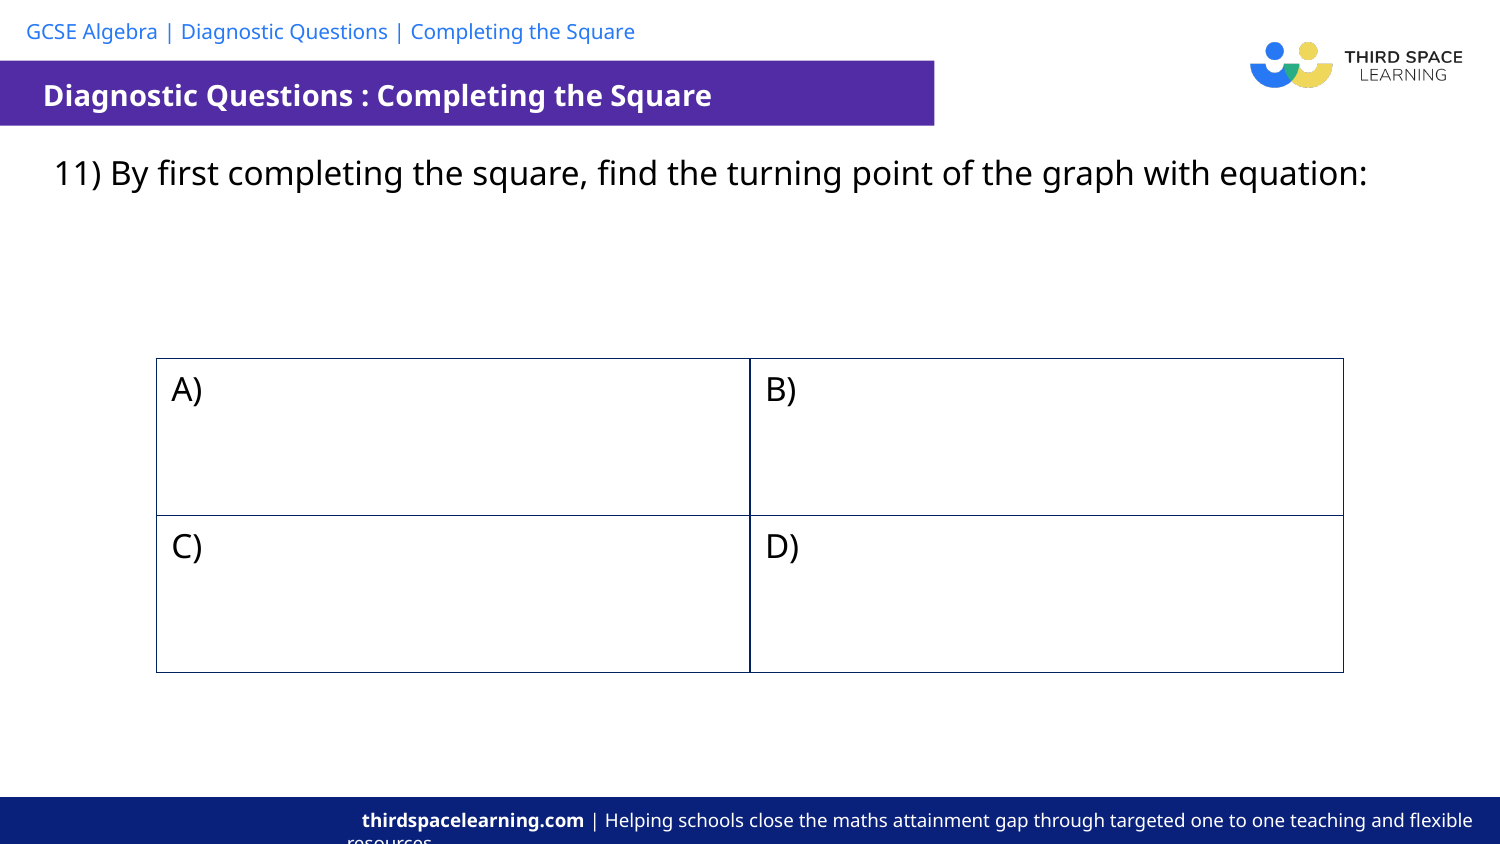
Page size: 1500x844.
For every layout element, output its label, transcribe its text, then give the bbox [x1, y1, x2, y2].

text_box Diagnostic Questions : Completing the Square [27, 61, 933, 127]
picture [1250, 33, 1465, 99]
